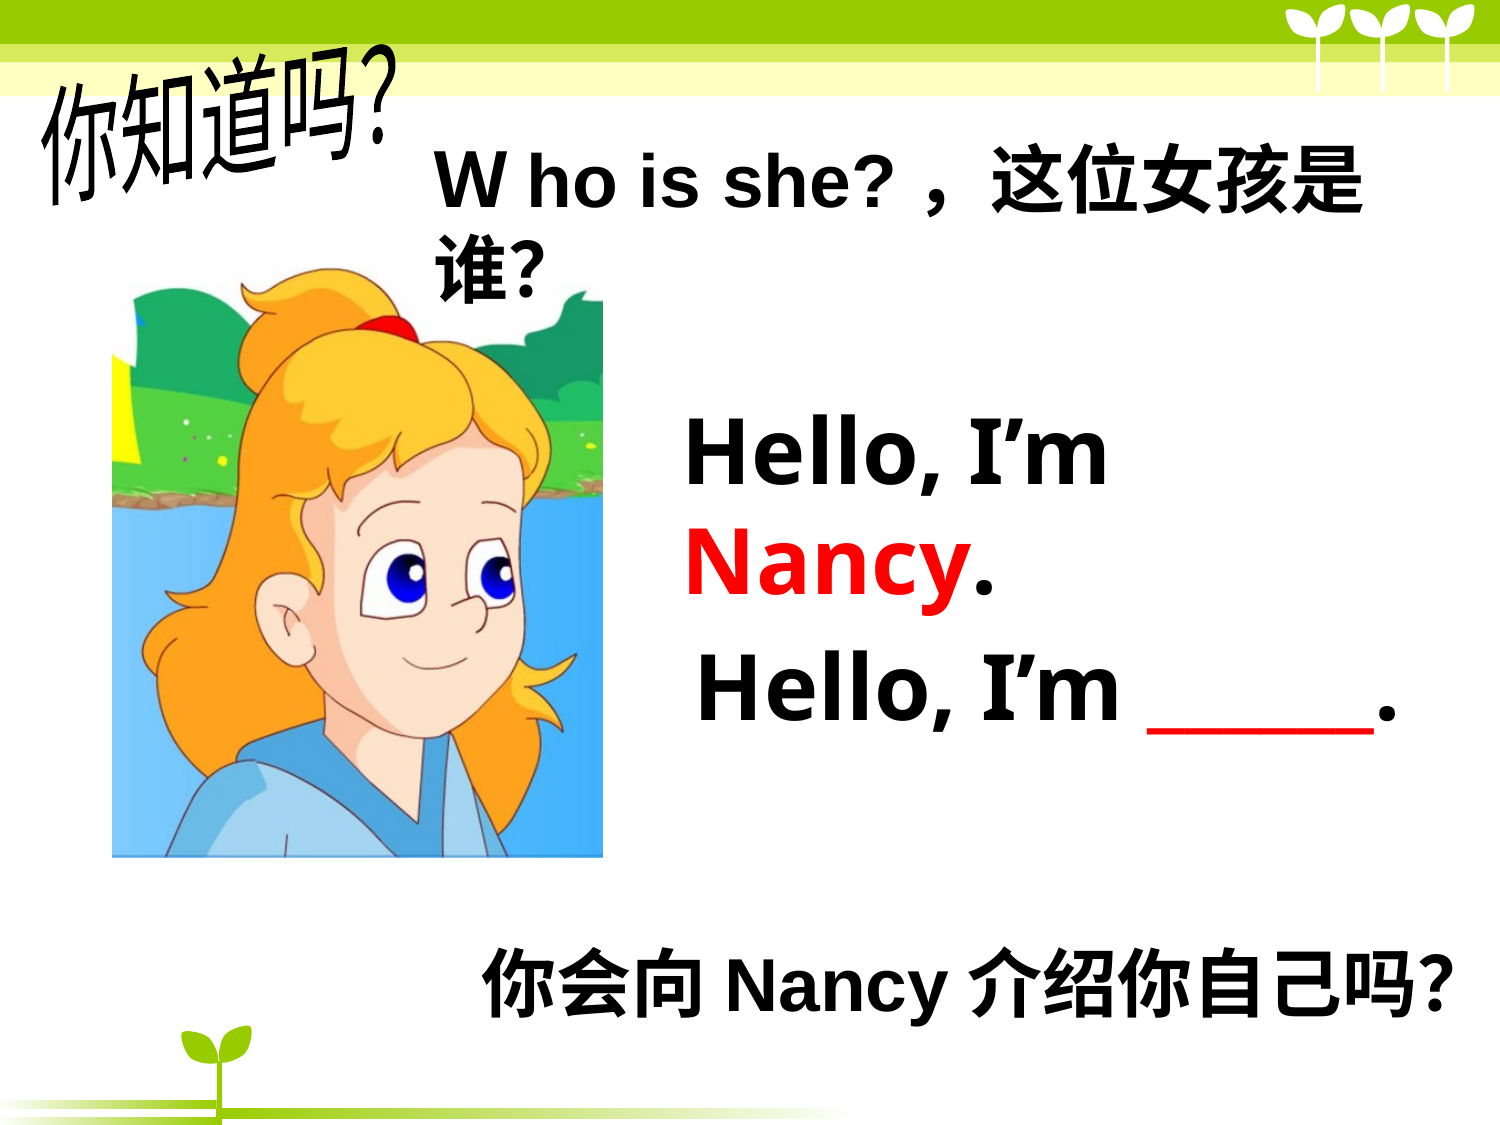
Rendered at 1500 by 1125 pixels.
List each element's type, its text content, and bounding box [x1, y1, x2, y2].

text_box Ｗho is she?，这位女孩是谁？ [419, 125, 1436, 321]
text_box Hello, I’m Nancy. [667, 385, 1441, 620]
text_box Hello, I’m ______. [679, 621, 1453, 747]
text_box 你会向Nancy介绍你自己吗？ [466, 928, 1500, 1034]
picture [111, 266, 603, 858]
